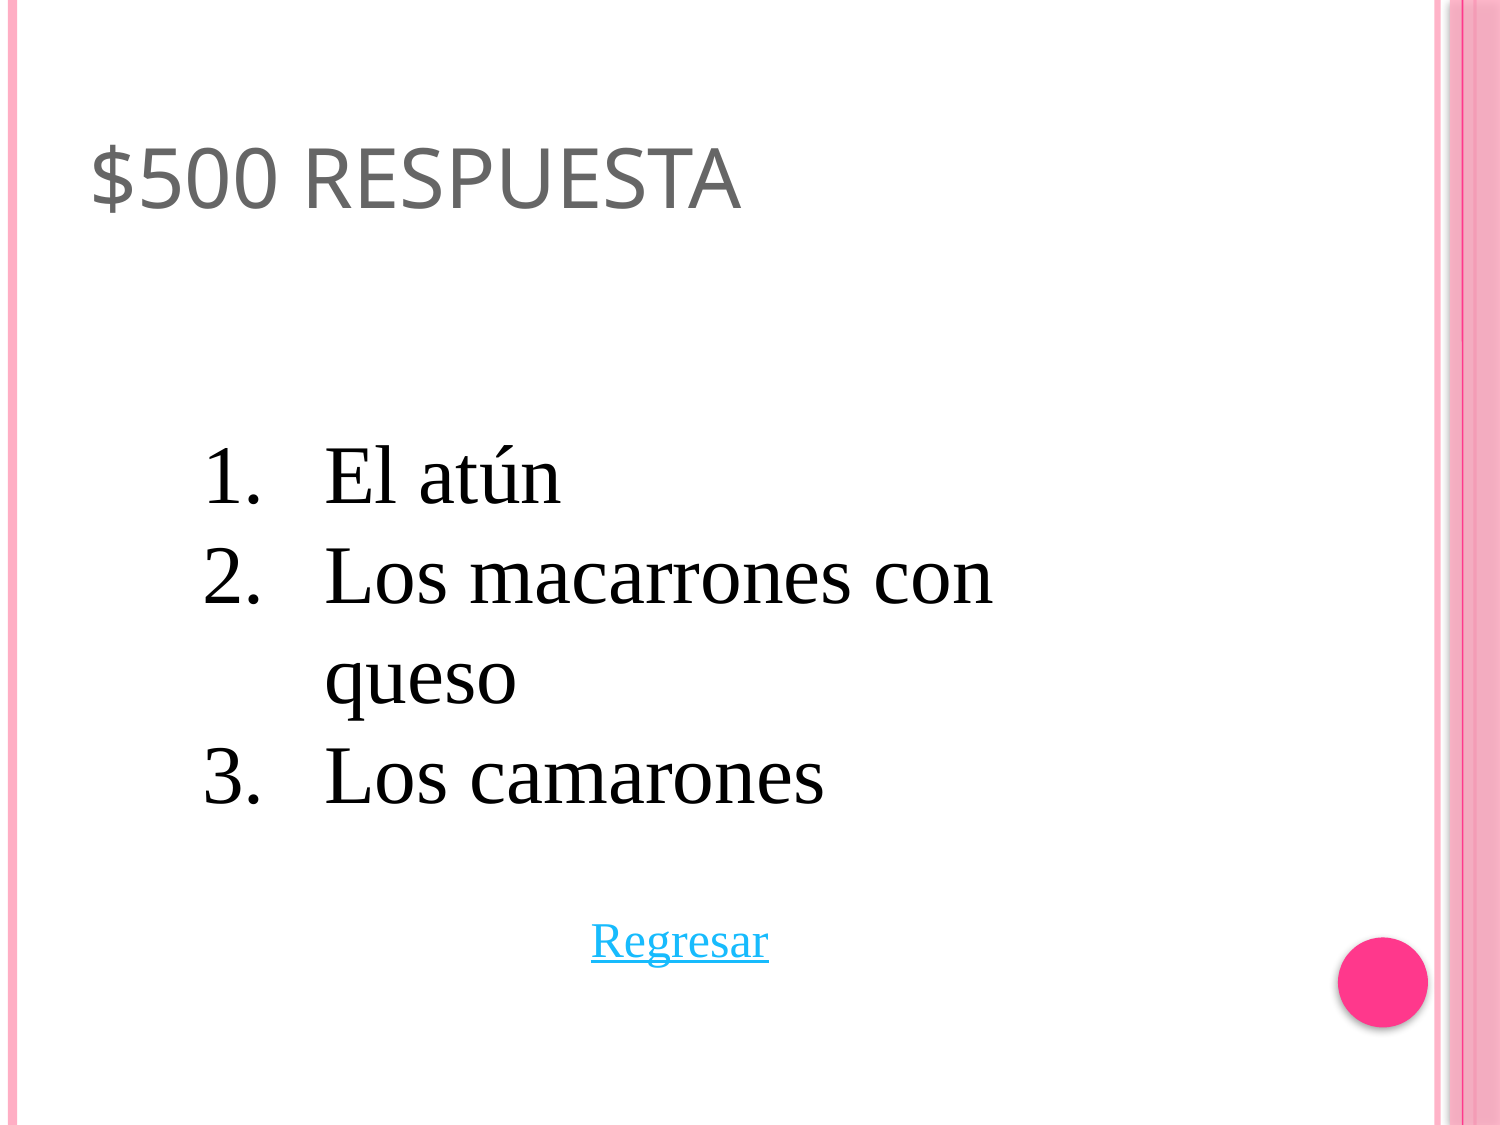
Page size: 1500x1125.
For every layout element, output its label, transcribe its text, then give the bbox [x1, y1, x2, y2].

text_box El atún Los macarrones con queso Los camarones [187, 412, 1050, 828]
title $500 Respuesta [75, 45, 1300, 233]
text_box Regresar [575, 899, 784, 975]
